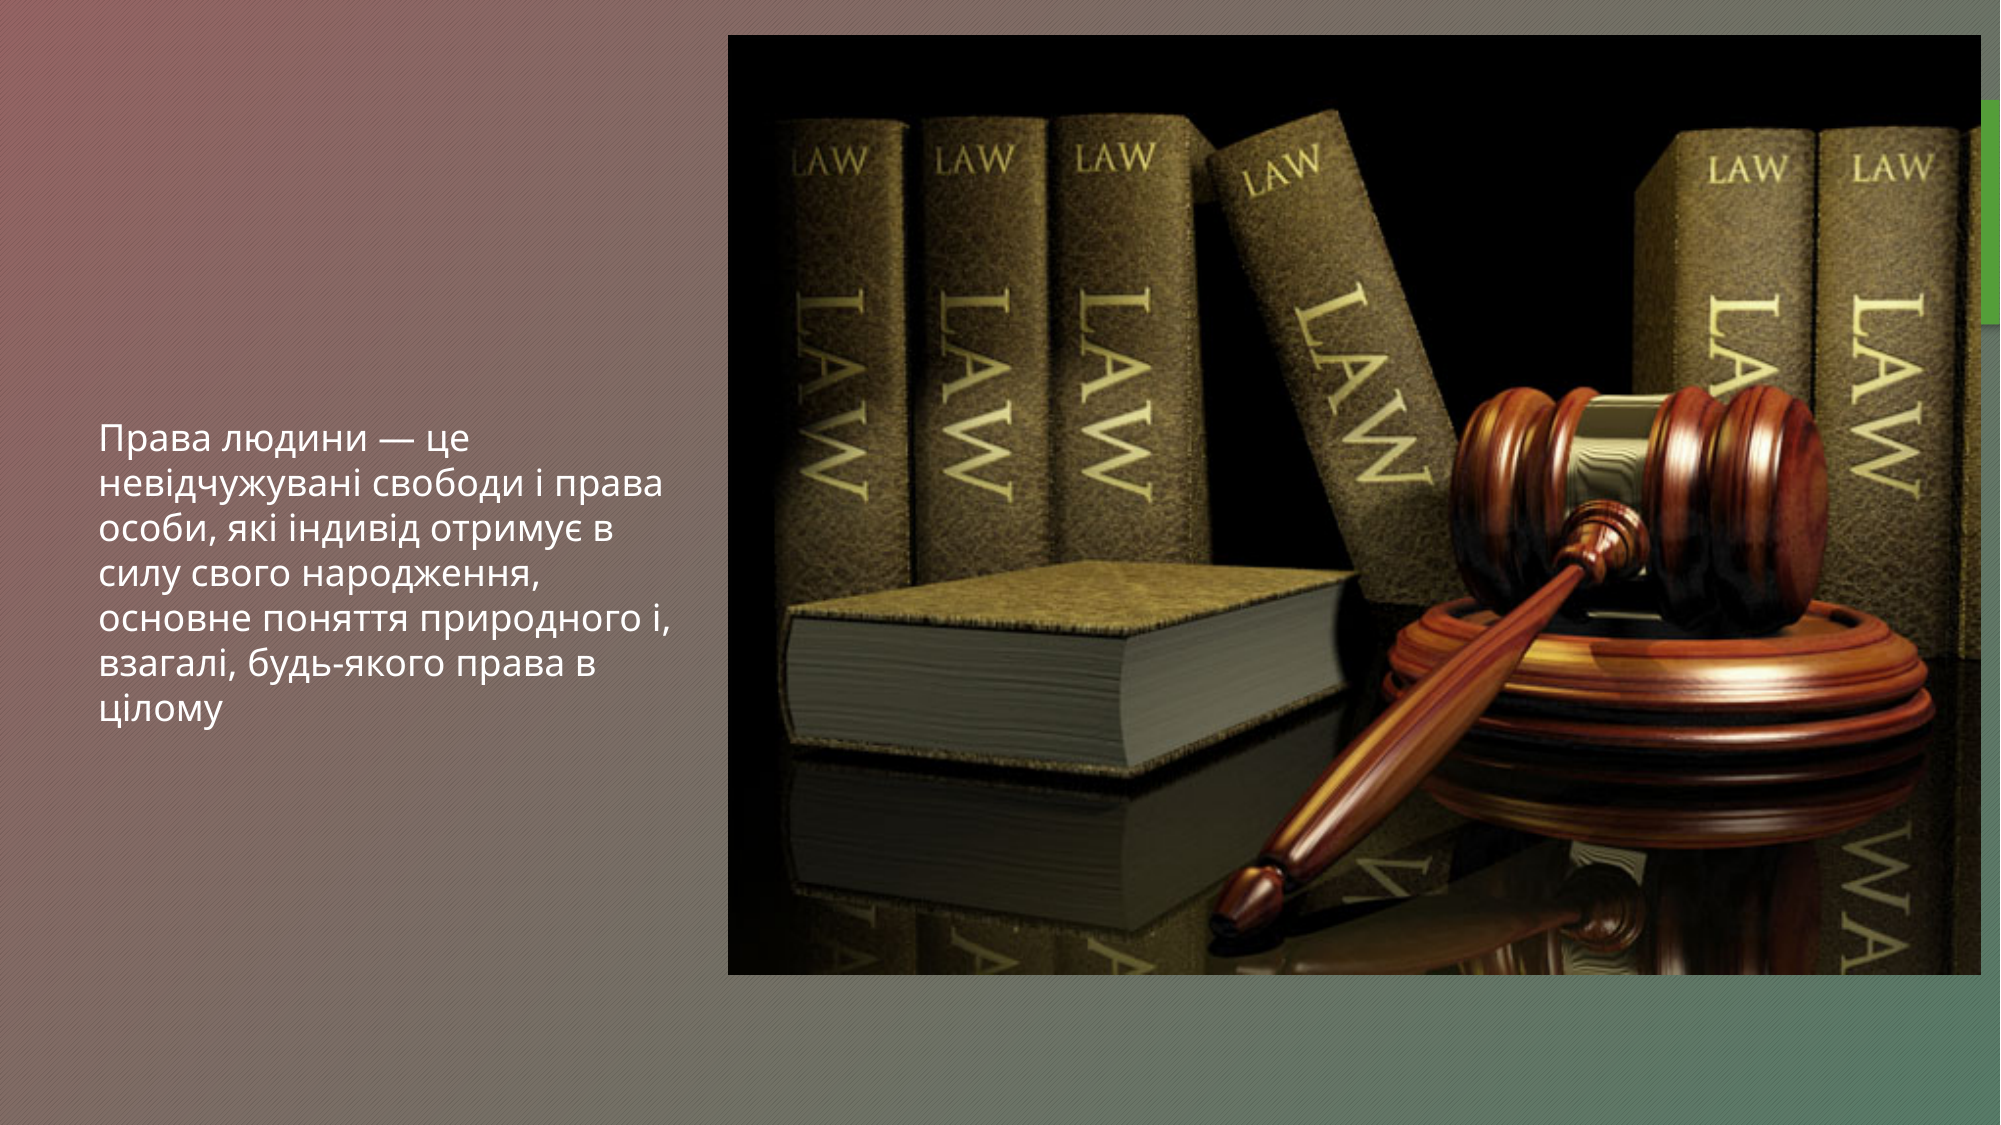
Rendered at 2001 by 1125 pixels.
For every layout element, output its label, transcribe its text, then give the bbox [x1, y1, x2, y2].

picture [728, 35, 2000, 976]
text_box Права людини — це невідчужувані свободи і права особи, які індивід отримує в силу свого народження, основне поняття природного і, взагалі, будь-якого права в цілому [83, 406, 710, 781]
